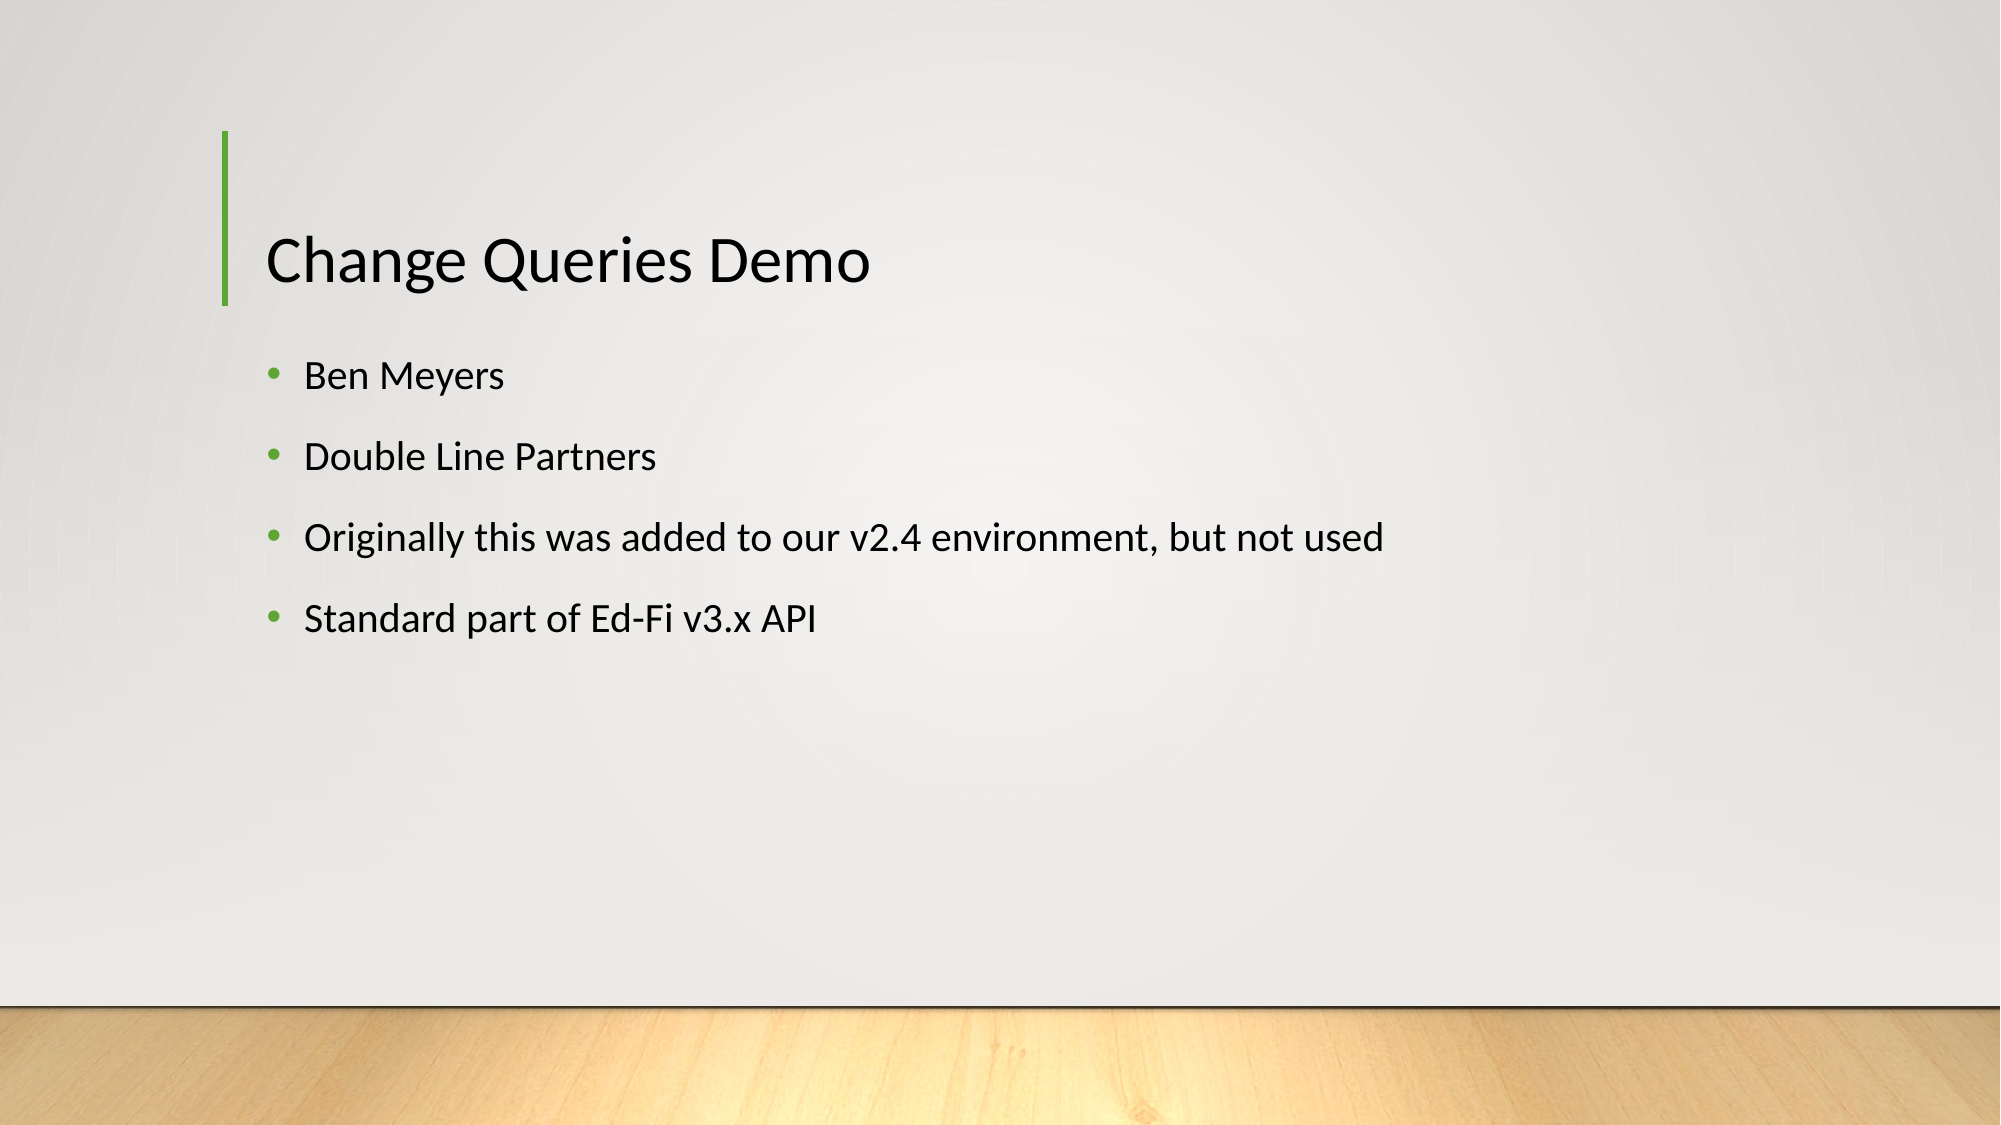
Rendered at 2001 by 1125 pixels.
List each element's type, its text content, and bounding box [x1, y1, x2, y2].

picture [0, 1006, 2000, 1125]
title Change Queries Demo [251, 131, 1814, 305]
list Ben Meyers Double Line Partners Originally this was added to our v2.4 environment, but not used Standard part of Ed-Fi v3.x API [251, 330, 1814, 897]
